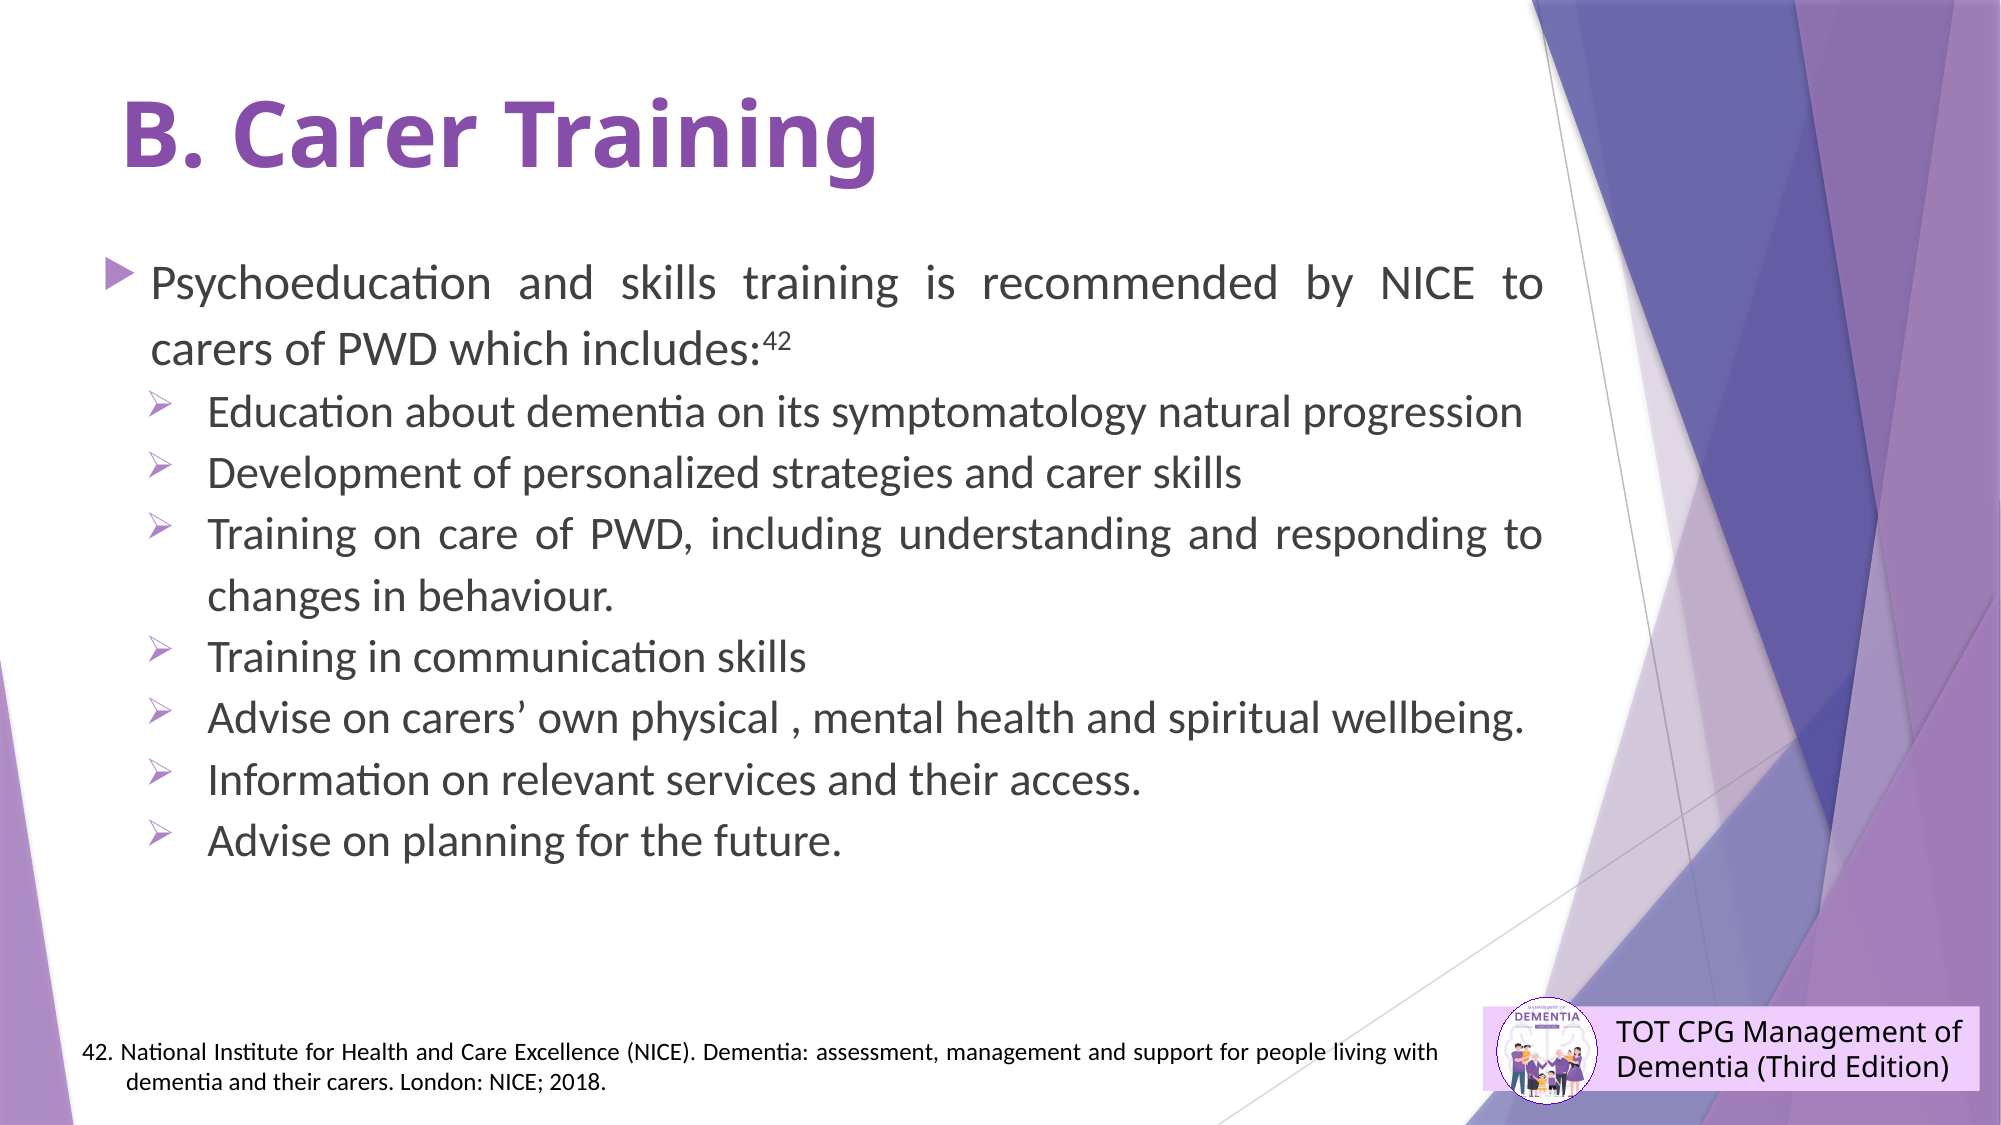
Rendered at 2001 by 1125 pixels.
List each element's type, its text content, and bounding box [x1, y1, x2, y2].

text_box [1482, 996, 1981, 1105]
text_box 42. National Institute for Health and Care Excellence (NICE). Dementia: assessment, management and support for people living with dementia and their carers. London: NICE; 2018. [67, 1028, 1457, 1103]
title B. Carer Training [104, 67, 1515, 235]
list Psychoeducation and skills training is recommended by NICE to carers of PWD which includes:42 Education about dementia on its symptomatology natural progression Development of personalized strategies and carer skills Training on care of PWD, including understanding and responding to changes in behaviour. Training in communication skills Advise on carers’ own physical , mental health and spiritual wellbeing. Information on relevant services and their access. Advise on planning for the future. [86, 235, 1560, 995]
